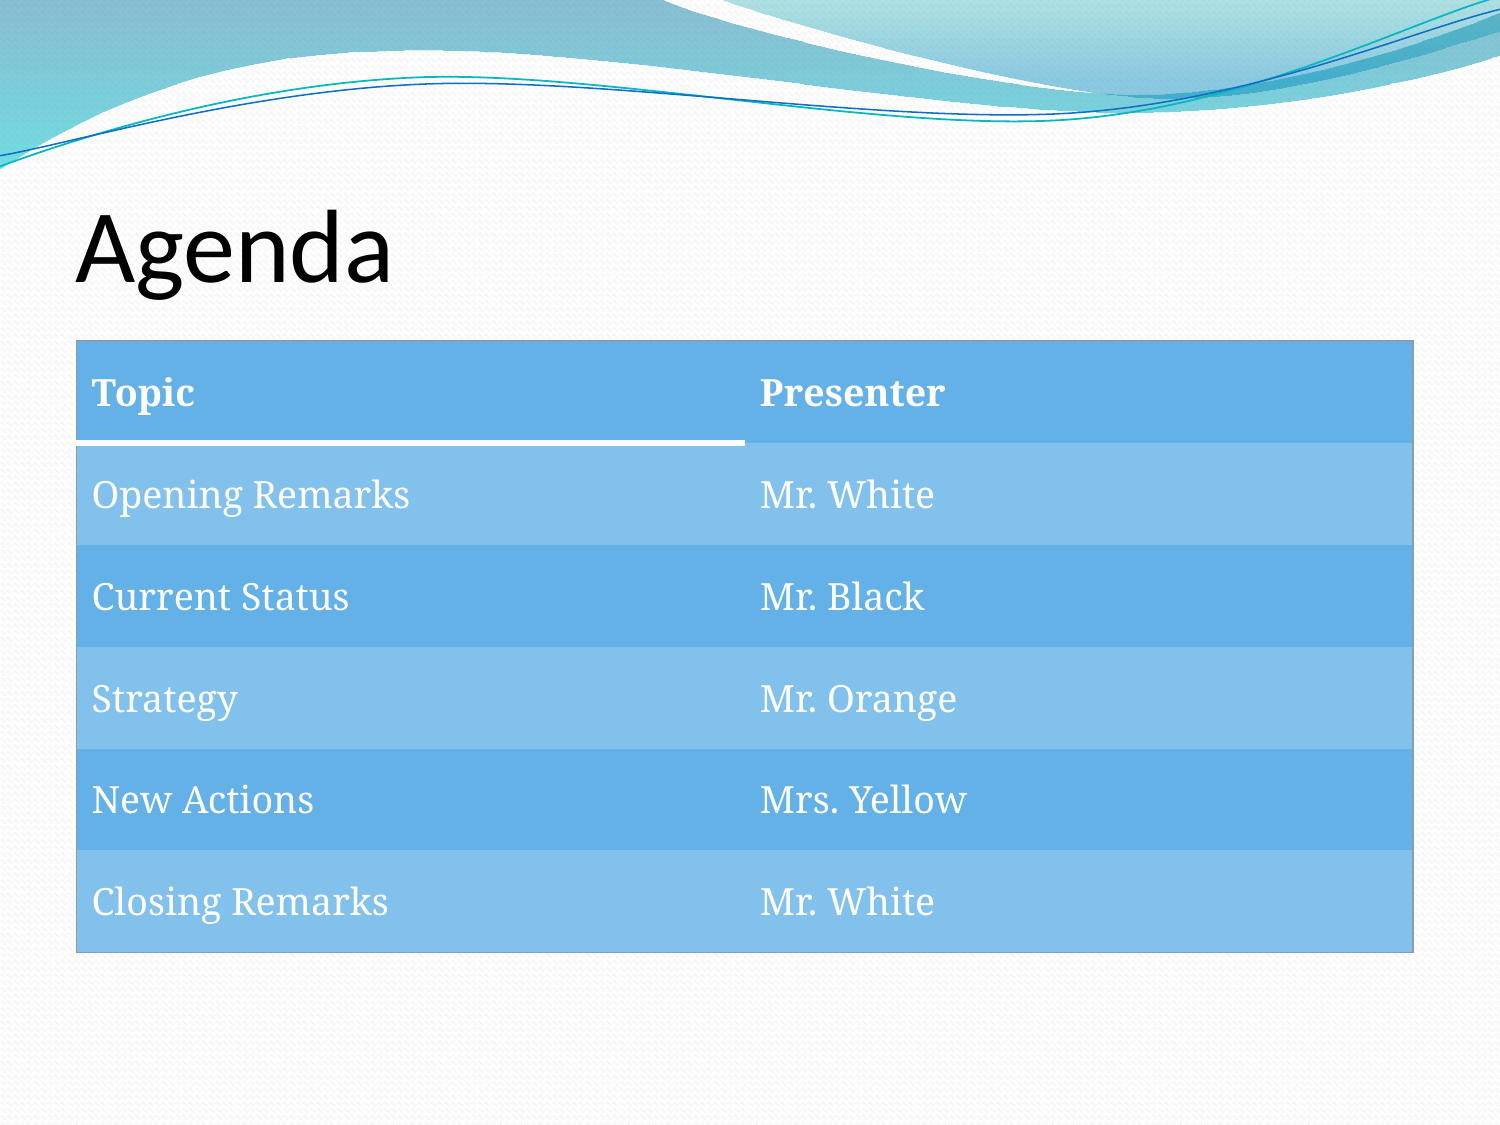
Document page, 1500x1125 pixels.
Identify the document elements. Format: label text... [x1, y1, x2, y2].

table_cell Mr. Orange [745, 647, 1412, 749]
table_header Presenter [745, 342, 1412, 443]
table_cell New Actions [77, 749, 745, 850]
table_cell Mrs. Yellow [745, 749, 1412, 850]
table_cell Mr. White [745, 443, 1412, 545]
table_cell Mr. White [745, 850, 1412, 952]
table_cell Closing Remarks [77, 850, 745, 952]
table_cell Opening Remarks [77, 446, 745, 545]
table_header Topic [77, 342, 745, 440]
table_cell Mr. Black [745, 545, 1412, 647]
title Agenda [75, 115, 1425, 303]
table_cell Current Status [77, 545, 745, 647]
table_cell Strategy [77, 647, 745, 749]
